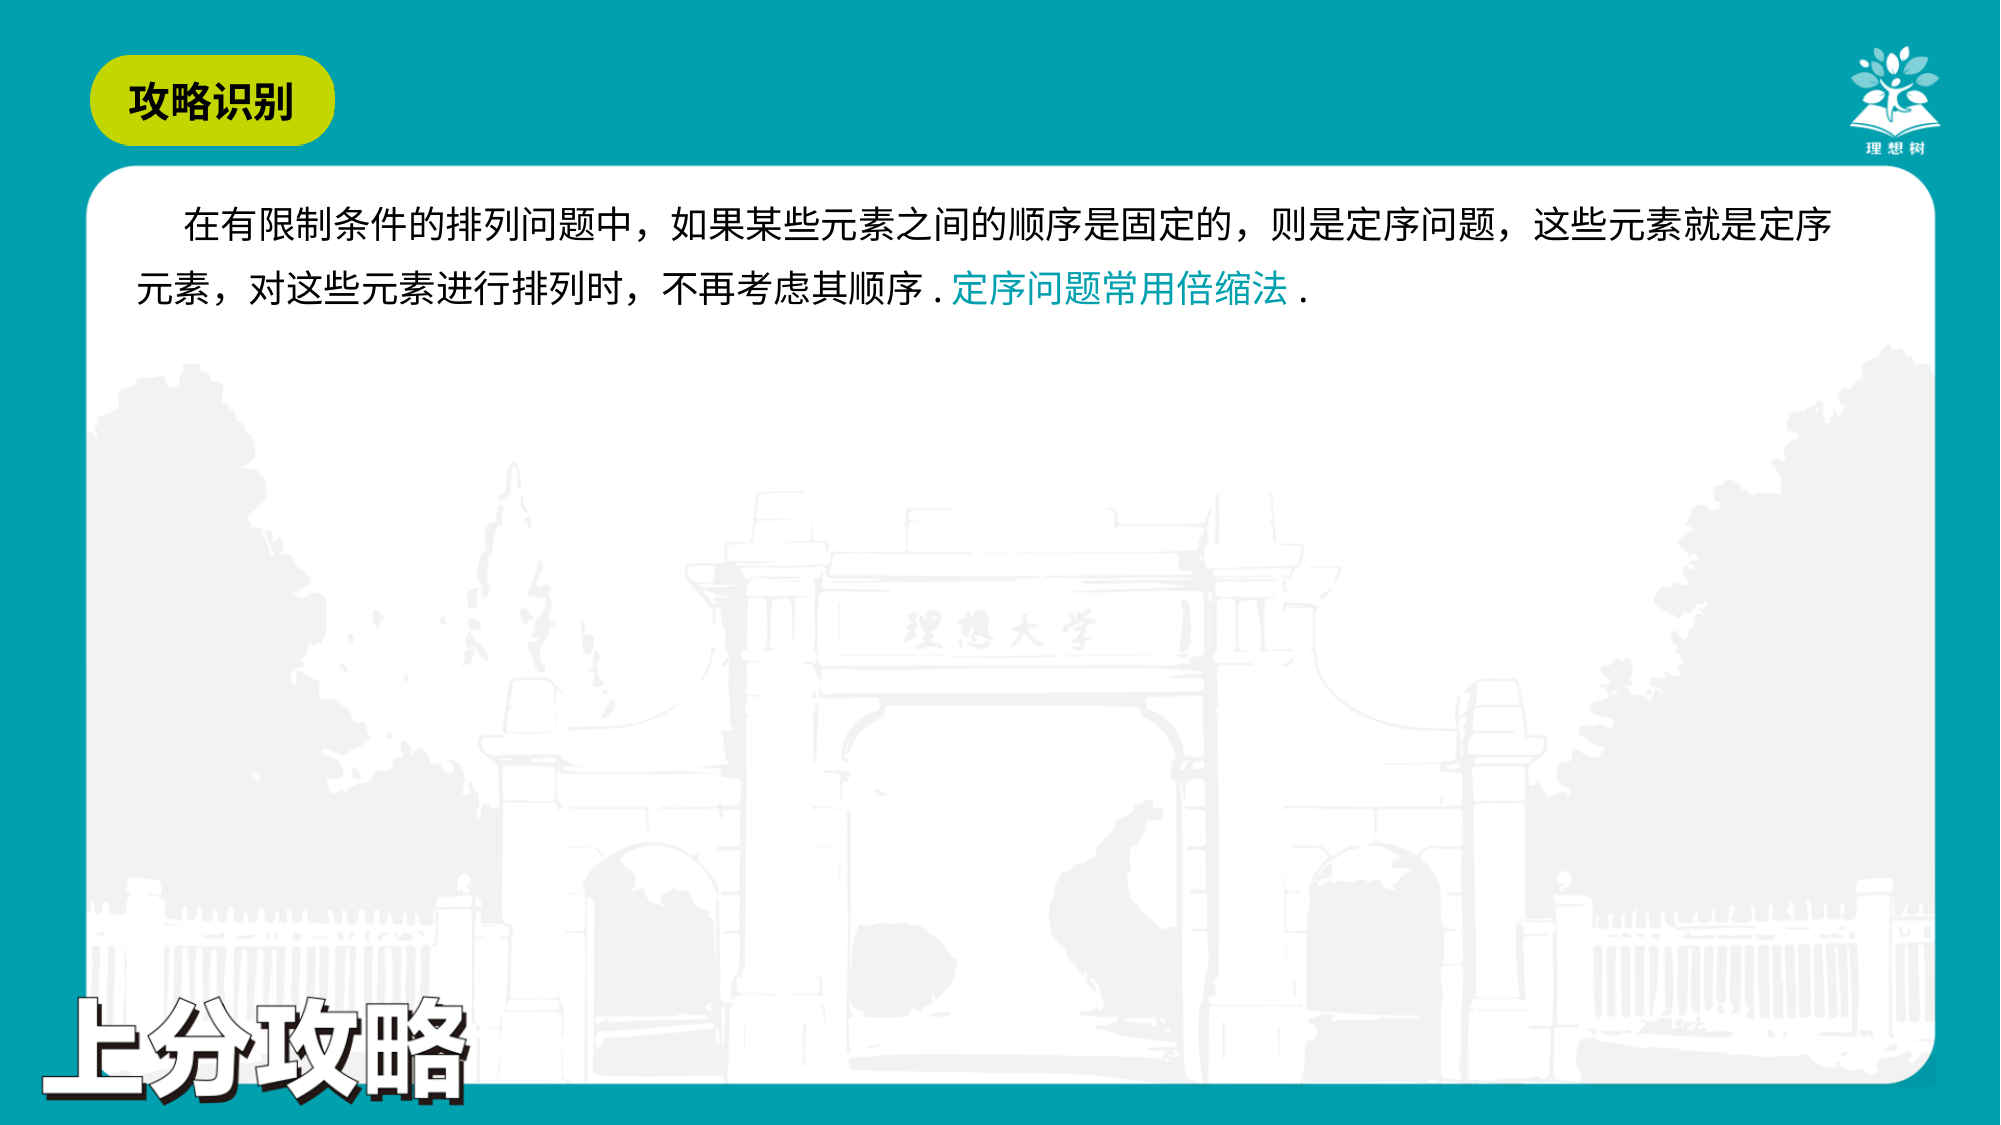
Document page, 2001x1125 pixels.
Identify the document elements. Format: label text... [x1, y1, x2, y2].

picture [0, 0, 2000, 1125]
text_box 在有限制条件的排列问题中，如果某些元素之间的顺序是固定的，则是定序问题，这些元素就是定序 元素，对这些元素进行排列时，不再考虑其顺序.定序问题常用倍缩法. [136, 177, 1865, 304]
